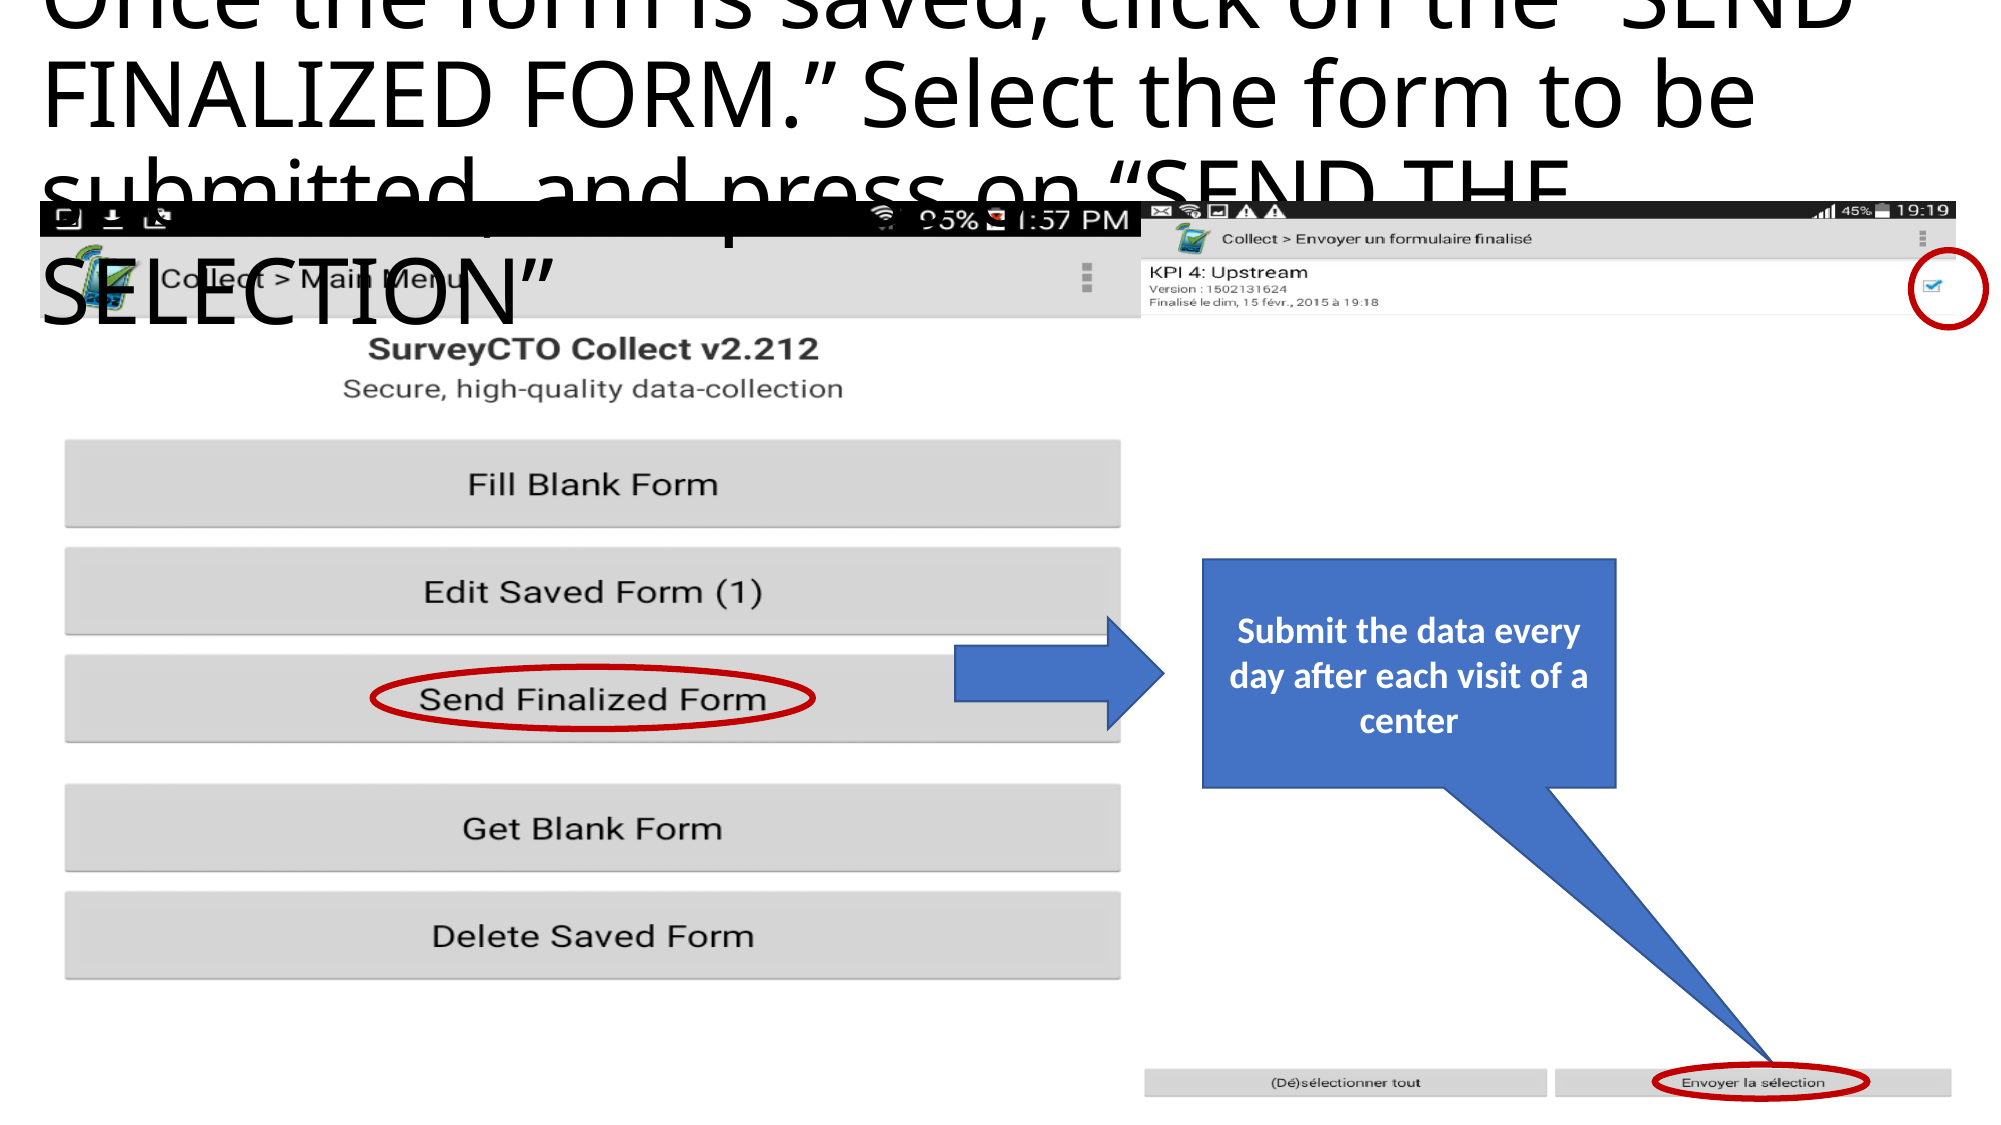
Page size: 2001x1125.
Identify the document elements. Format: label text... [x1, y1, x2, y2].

title Once the form is saved, click on the “SEND FINALIZED FORM.” Select the form to be submitted, and press on “SEND THE SELECTION” [25, 92, 1992, 202]
picture [40, 201, 1956, 1099]
text_box [1956, 249, 1988, 328]
